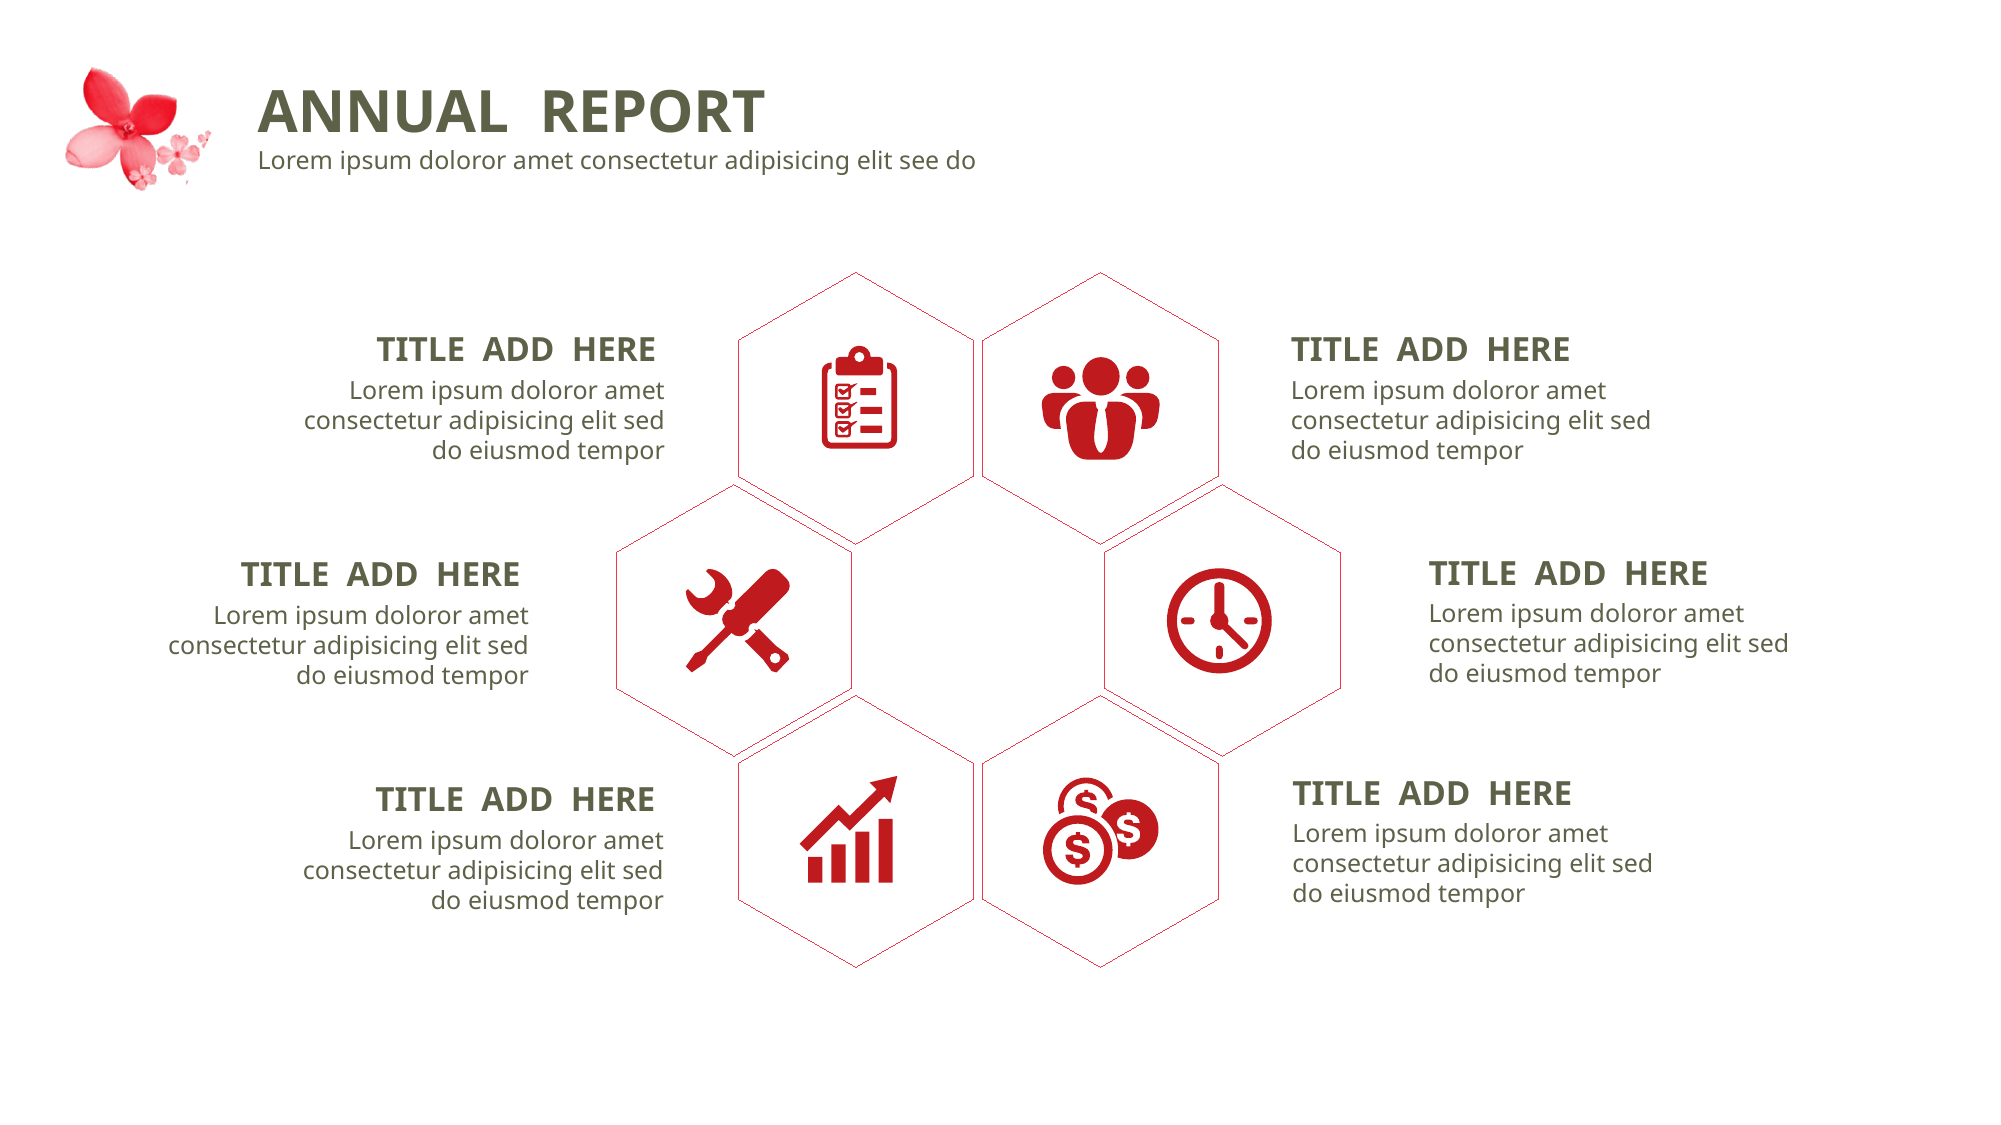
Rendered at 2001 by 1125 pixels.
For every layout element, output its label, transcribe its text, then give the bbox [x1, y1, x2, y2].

picture [43, 47, 225, 228]
text_box [1082, 357, 1120, 396]
text_box [835, 345, 884, 376]
text_box [982, 272, 1219, 545]
text_box Lorem ipsum doloror amet consectetur adipisicing elit sed do eiusmod tempor [1277, 820, 1672, 916]
text_box [1104, 484, 1341, 757]
text_box [1041, 392, 1082, 429]
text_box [1042, 777, 1159, 885]
text_box TITLE ADD HERE [1276, 321, 1670, 376]
text_box Lorem ipsum doloror amet consectetur adipisicing elit sed do eiusmod tempor [286, 376, 681, 472]
text_box TITLE ADD HERE [286, 321, 681, 376]
text_box ANNUAL REPORT [243, 67, 874, 152]
text_box [738, 272, 974, 545]
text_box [799, 775, 898, 883]
text_box [1051, 365, 1076, 390]
text_box [738, 695, 974, 968]
text_box [1166, 568, 1272, 674]
text_box TITLE ADD HERE [150, 546, 545, 601]
text_box Lorem ipsum doloror amet consectetur adipisicing elit see do [242, 137, 1259, 182]
text_box Lorem ipsum doloror amet consectetur adipisicing elit sed do eiusmod tempor [285, 826, 680, 922]
text_box [1120, 392, 1160, 429]
text_box TITLE ADD HERE [285, 771, 680, 826]
text_box Lorem ipsum doloror amet consectetur adipisicing elit sed do eiusmod tempor [1276, 376, 1670, 472]
text_box [616, 484, 852, 757]
text_box [821, 362, 898, 449]
text_box TITLE ADD HERE [1277, 764, 1672, 820]
text_box [1066, 401, 1136, 460]
text_box Lorem ipsum doloror amet consectetur adipisicing elit sed do eiusmod tempor [1413, 600, 1808, 695]
text_box [982, 695, 1219, 968]
text_box TITLE ADD HERE [1413, 544, 1808, 600]
text_box [1126, 365, 1150, 390]
text_box Lorem ipsum doloror amet consectetur adipisicing elit sed do eiusmod tempor [150, 601, 545, 697]
text_box [685, 568, 790, 673]
